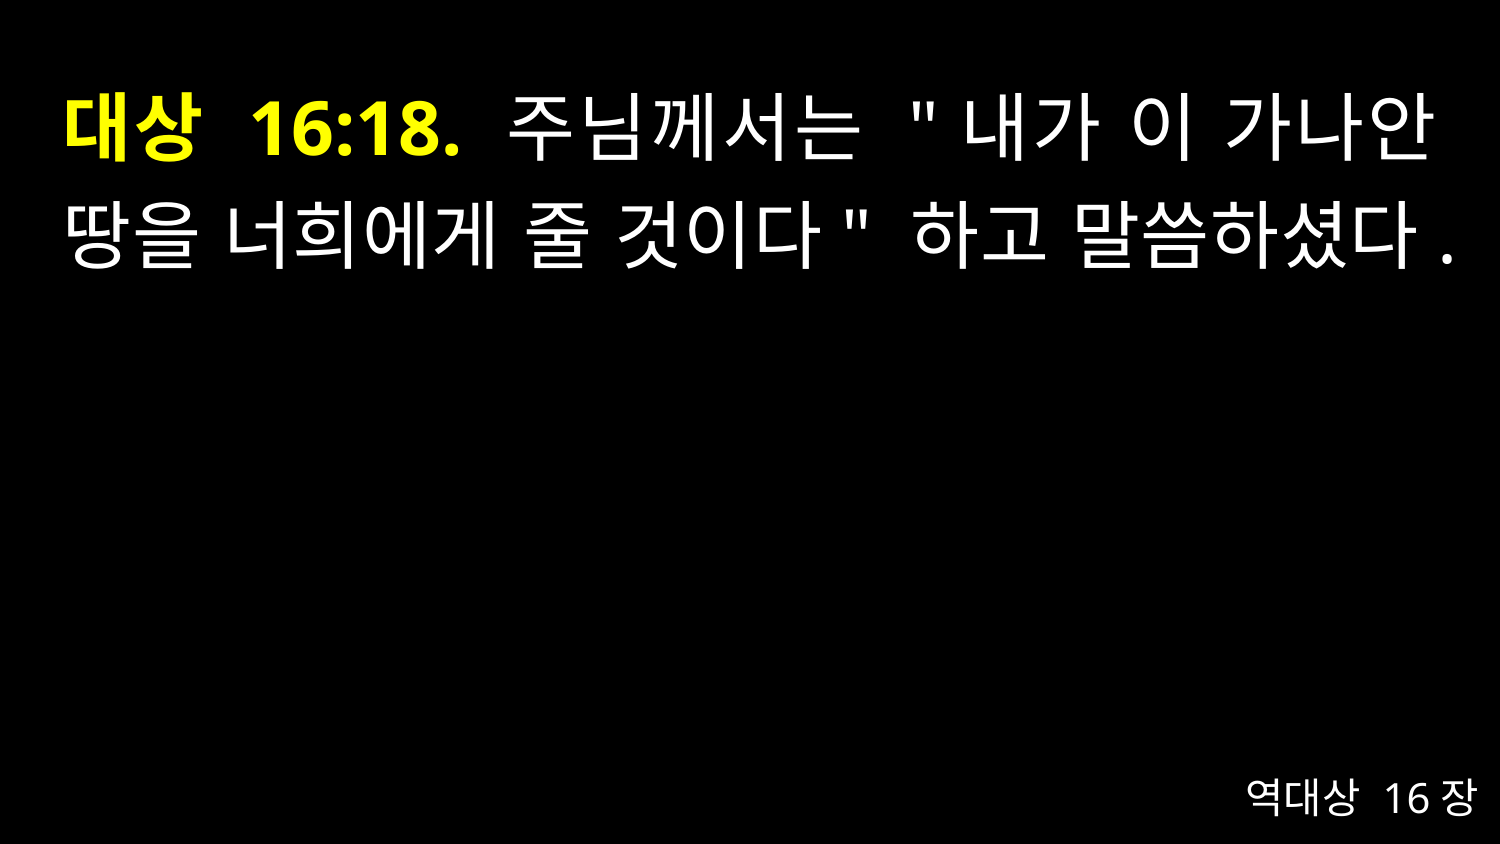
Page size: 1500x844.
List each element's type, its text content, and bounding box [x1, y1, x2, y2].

title 대상 16:18. 주님께서는 "내가 이 가나안 땅을 너희에게 줄 것이다" 하고 말씀하셨다. [0, 0, 1500, 844]
subtitle 역대상 16장 [916, 770, 1500, 844]
